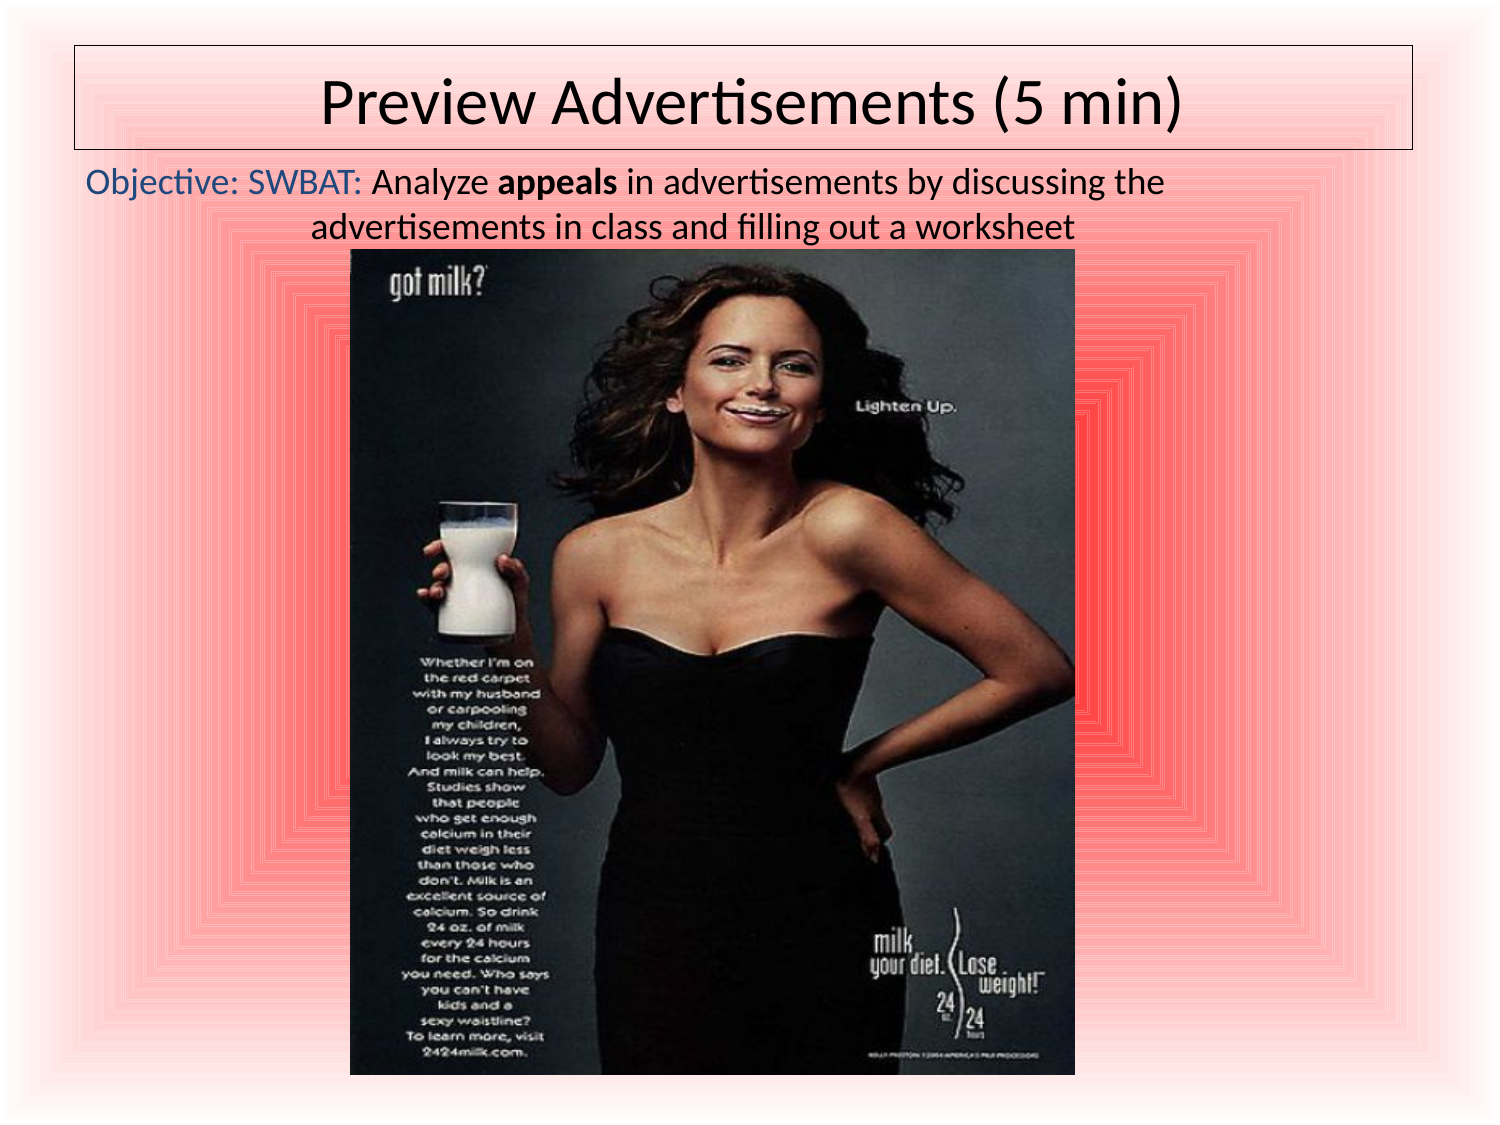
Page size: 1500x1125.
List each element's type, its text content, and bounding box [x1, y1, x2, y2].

picture [349, 249, 1076, 1076]
text_box Preview Advertisements (5 min) [74, 45, 1413, 149]
text_box Objective: SWBAT: Analyze appeals in advertisements by discussing the advertisements in class and filling out a worksheet [70, 149, 1413, 255]
